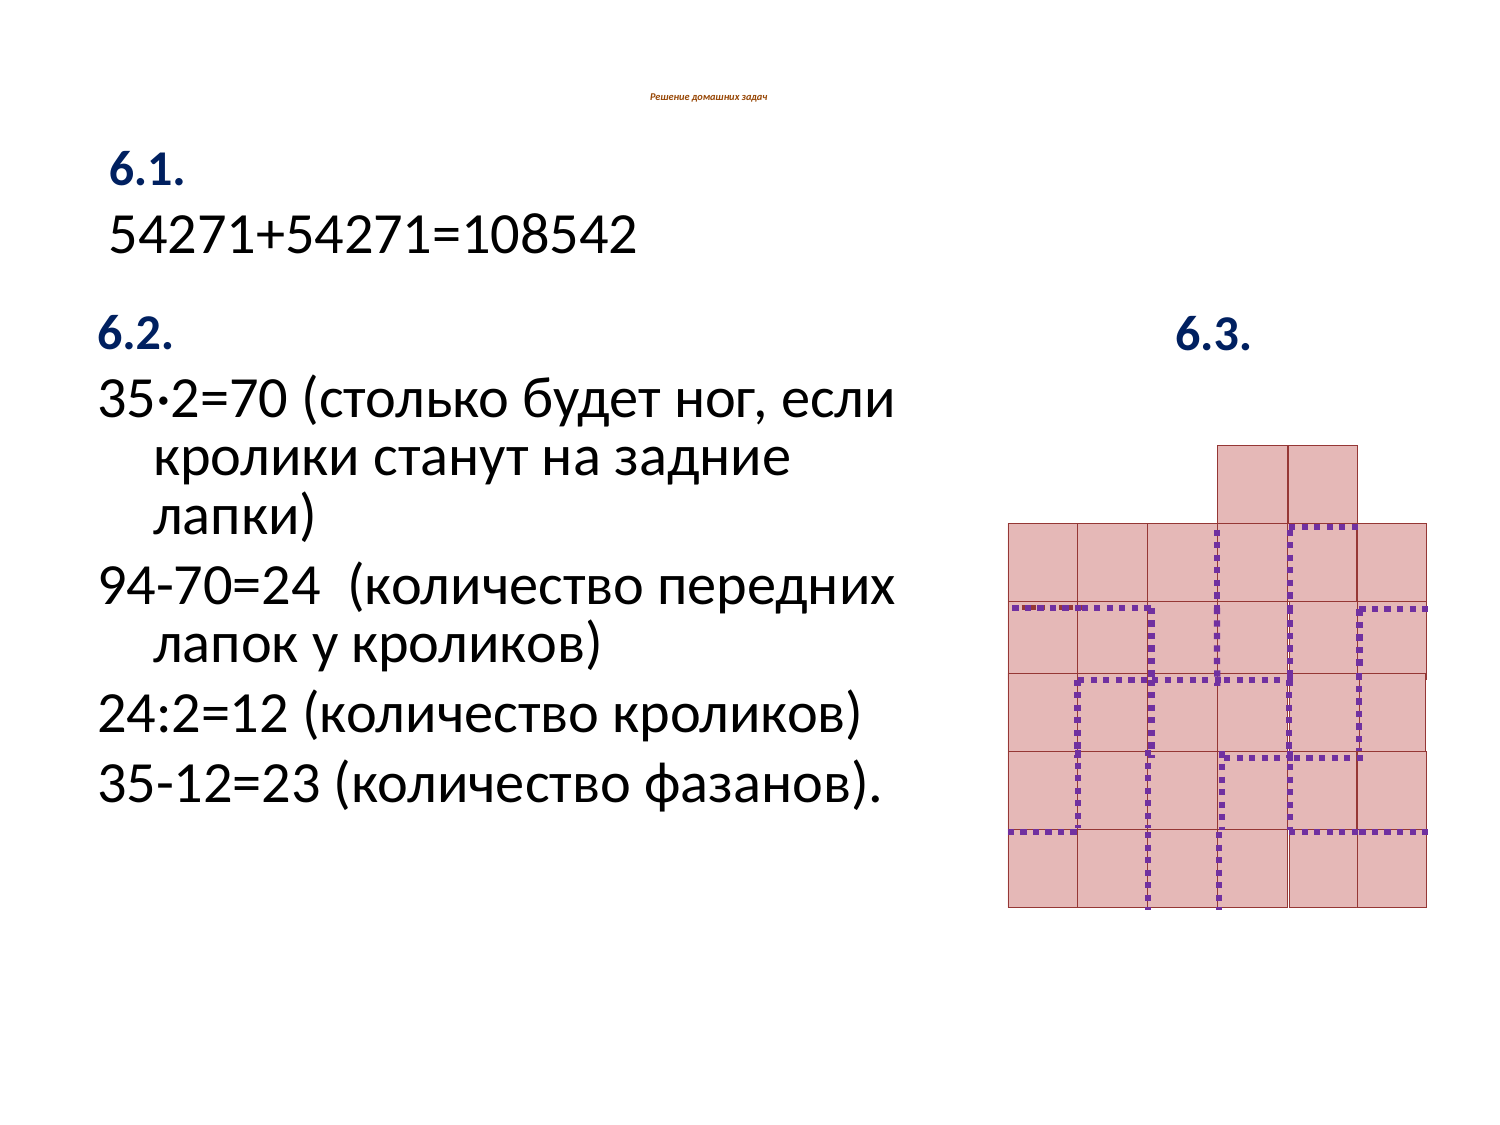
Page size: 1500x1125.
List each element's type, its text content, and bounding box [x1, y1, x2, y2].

title Решение домашних задач [292, 70, 1125, 141]
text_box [1007, 445, 1430, 911]
list 6.2. 35·2=70 (столько будет ног, если кролики станут на задние лапки) 94-70=24 (количество передних лапок у кроликов) 24:2=12 (количество кроликов) 35-12=23 (количество фазанов). [82, 304, 914, 1055]
list 6.1. 54271+54271=108542 [93, 140, 949, 305]
text_box 6.3. [1160, 292, 1289, 368]
